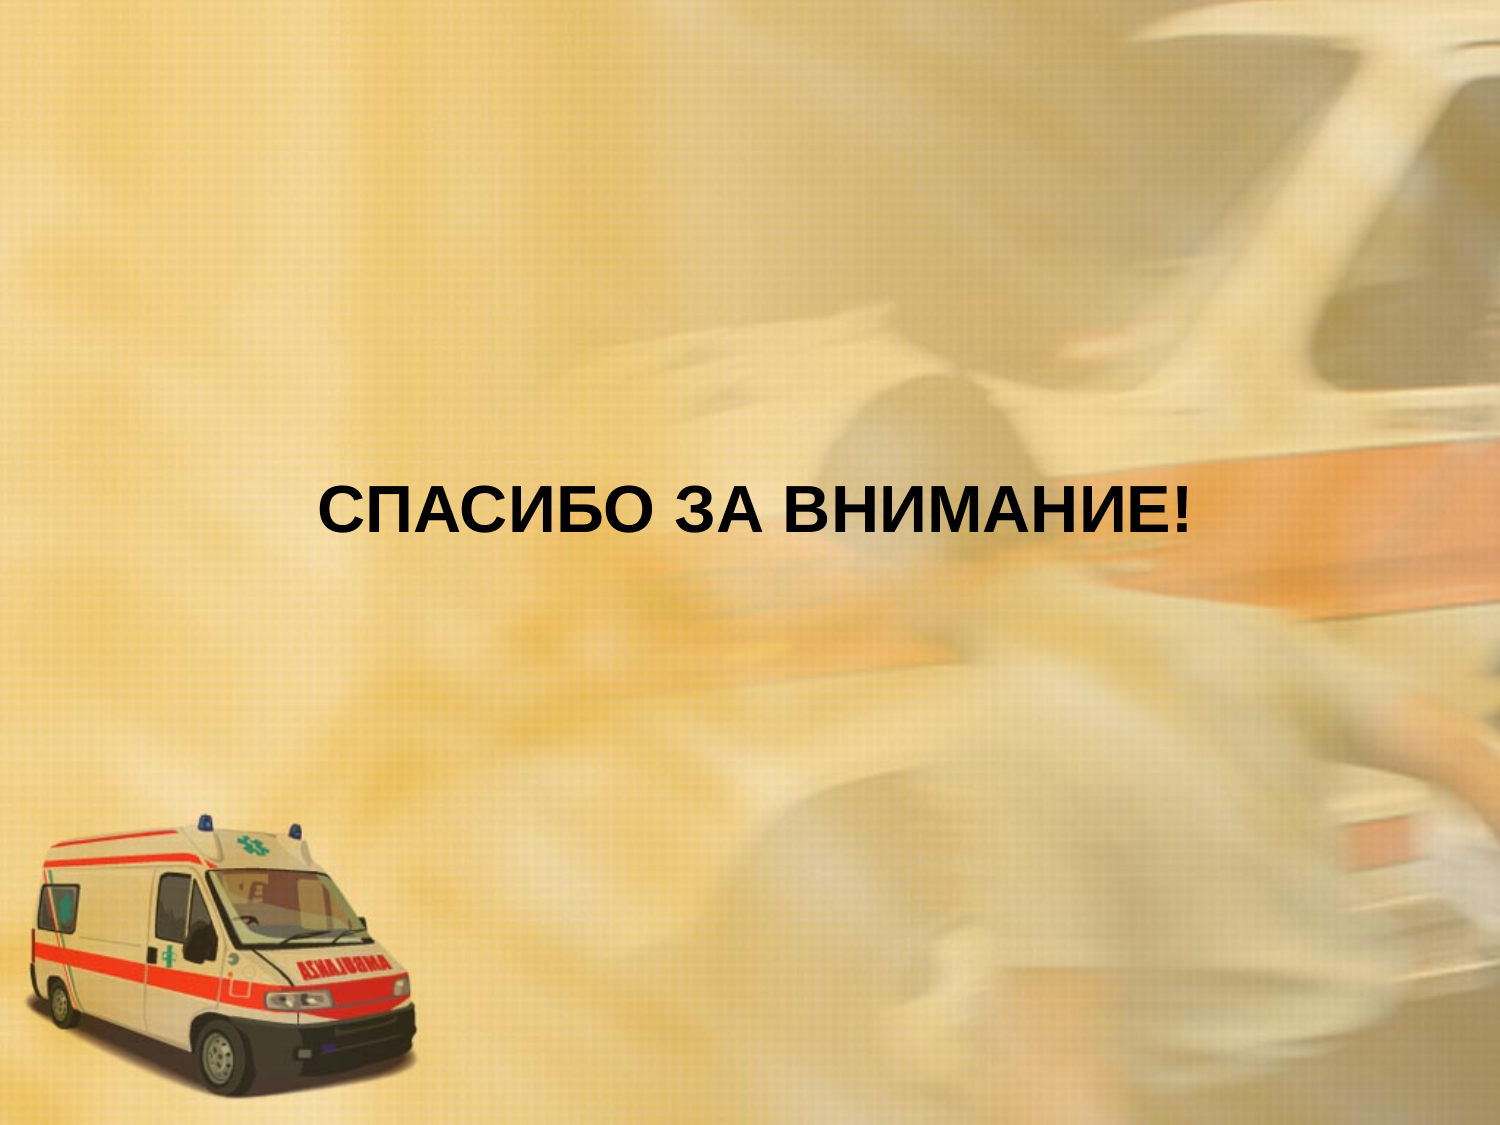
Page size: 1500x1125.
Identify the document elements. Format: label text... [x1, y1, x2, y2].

picture [0, 0, 1500, 1125]
title Спасибо за внимание! [76, 148, 1436, 634]
